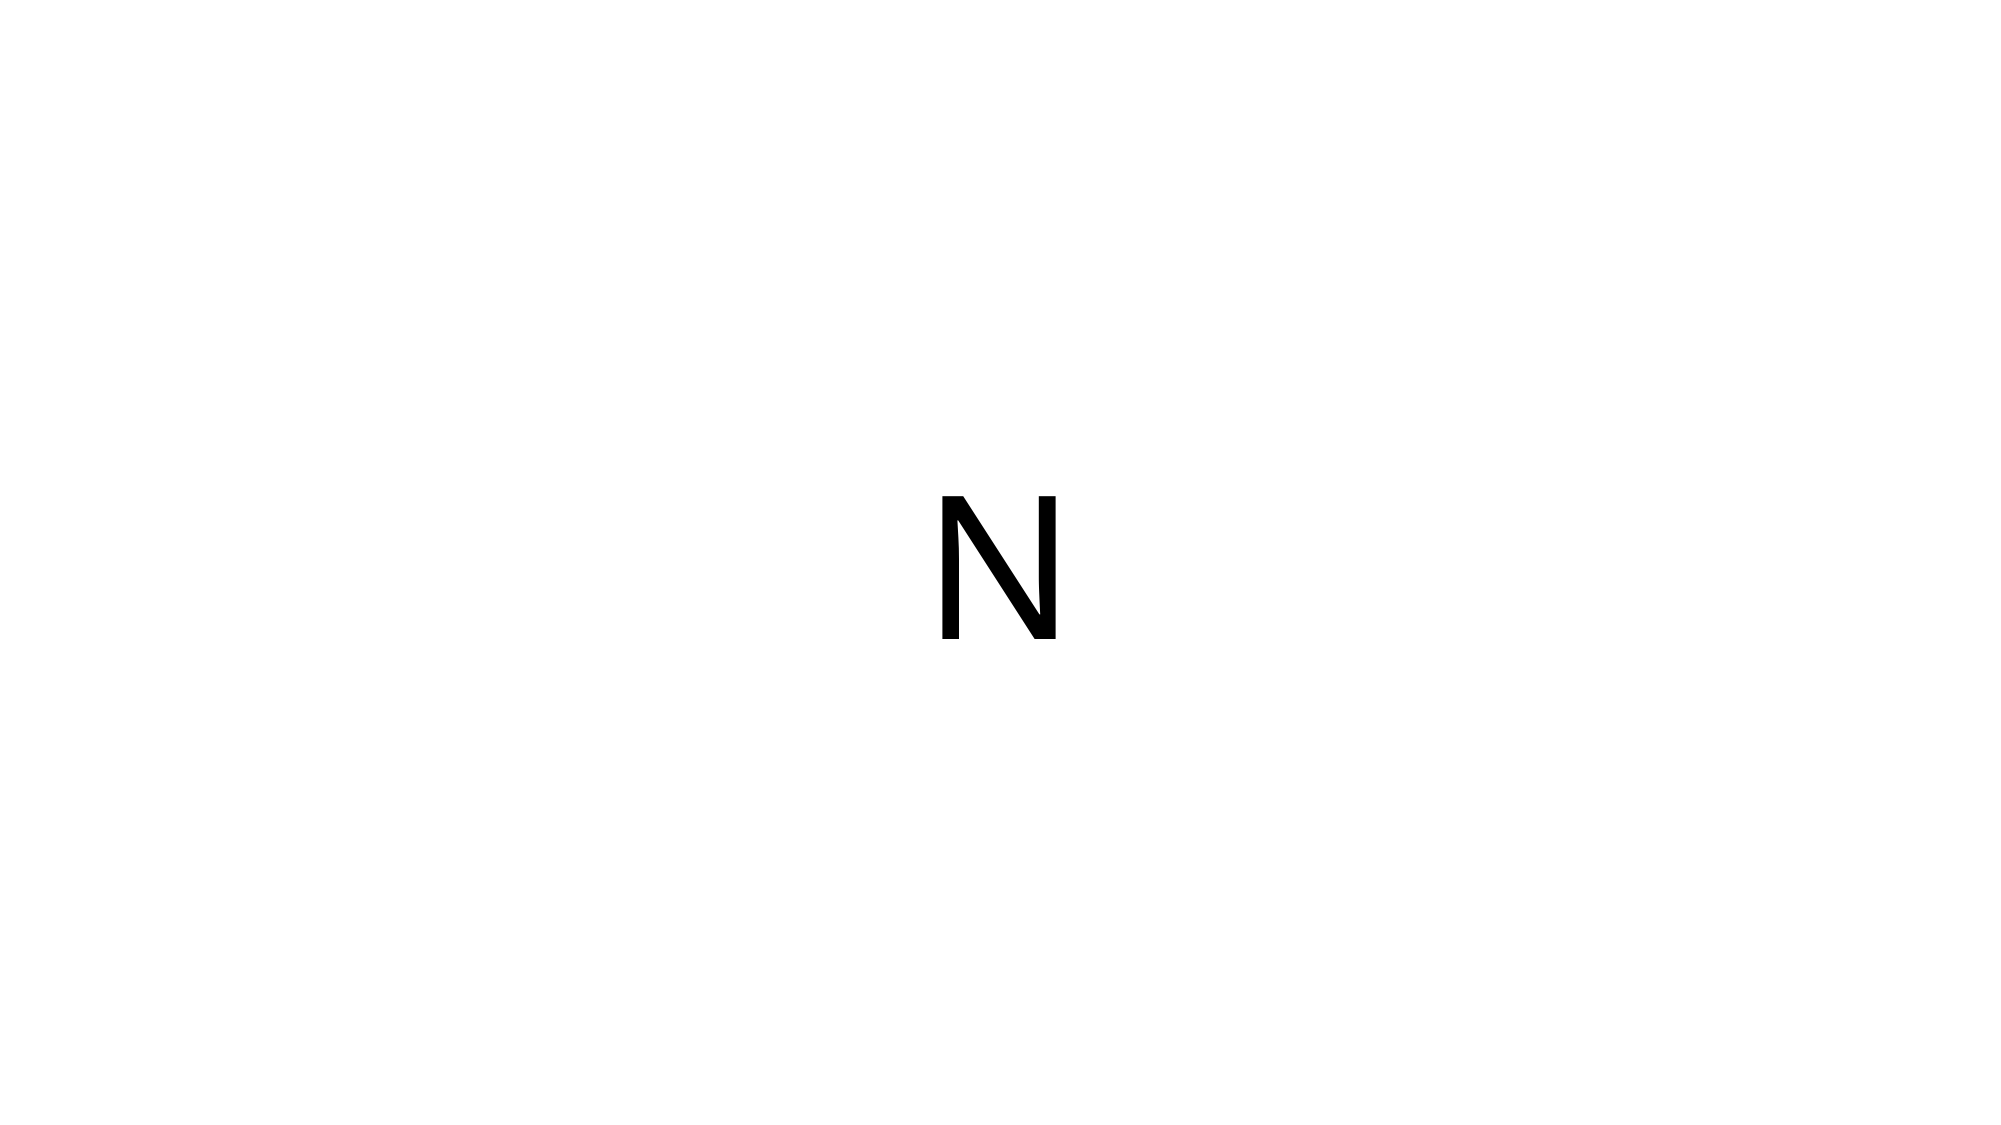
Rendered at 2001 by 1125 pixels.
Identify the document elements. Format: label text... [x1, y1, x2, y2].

title N [137, 59, 1863, 1091]
